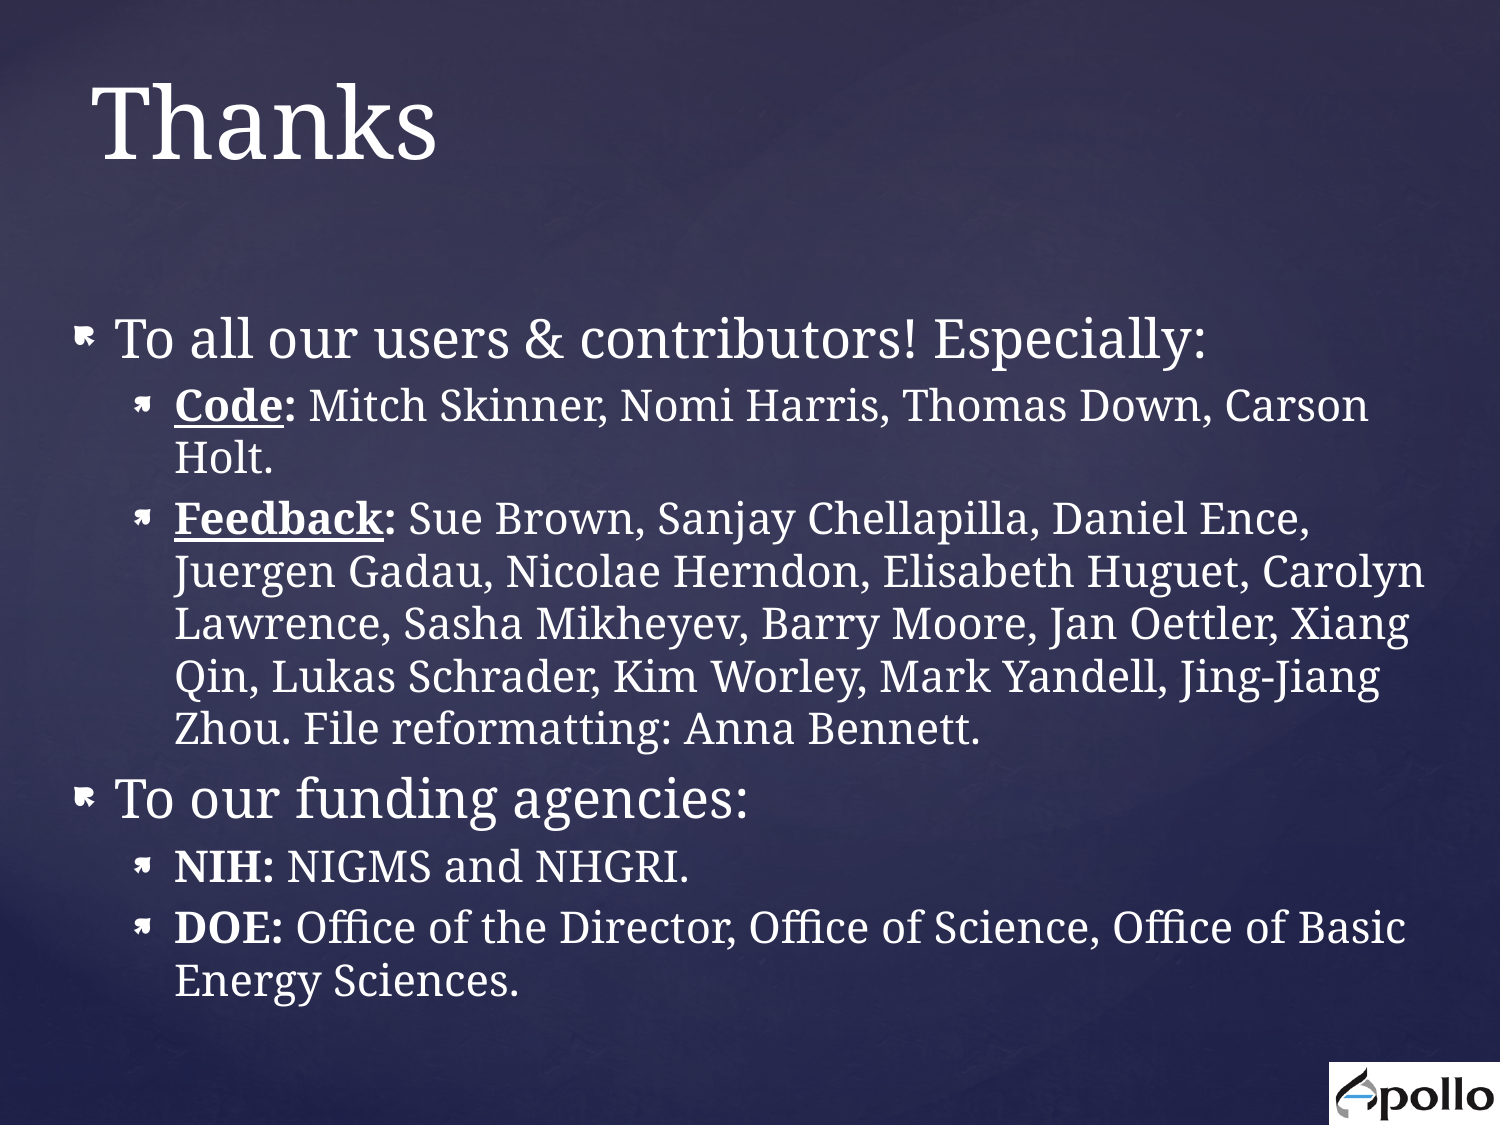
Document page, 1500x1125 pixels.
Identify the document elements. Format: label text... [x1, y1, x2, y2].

picture [1328, 1062, 1500, 1125]
list To all our users & contributors! Especially: Code: Mitch Skinner, Nomi Harris, Thomas Down, Carson Holt. Feedback: Sue Brown, Sanjay Chellapilla, Daniel Ence, Juergen Gadau, Nicolae Herndon, Elisabeth Huguet, Carolyn Lawrence, Sasha Mikheyev, Barry Moore, Jan Oettler, Xiang Qin, Lukas Schrader, Kim Worley, Mark Yandell, Jing-Jiang Zhou. File reformatting: Anna Bennett. To our funding agencies: NIH: NIGMS and NHGRI. DOE: Office of the Director, Office of Science, Office of Basic Energy Sciences. [54, 277, 1467, 1031]
title Thanks [75, 37, 1313, 188]
